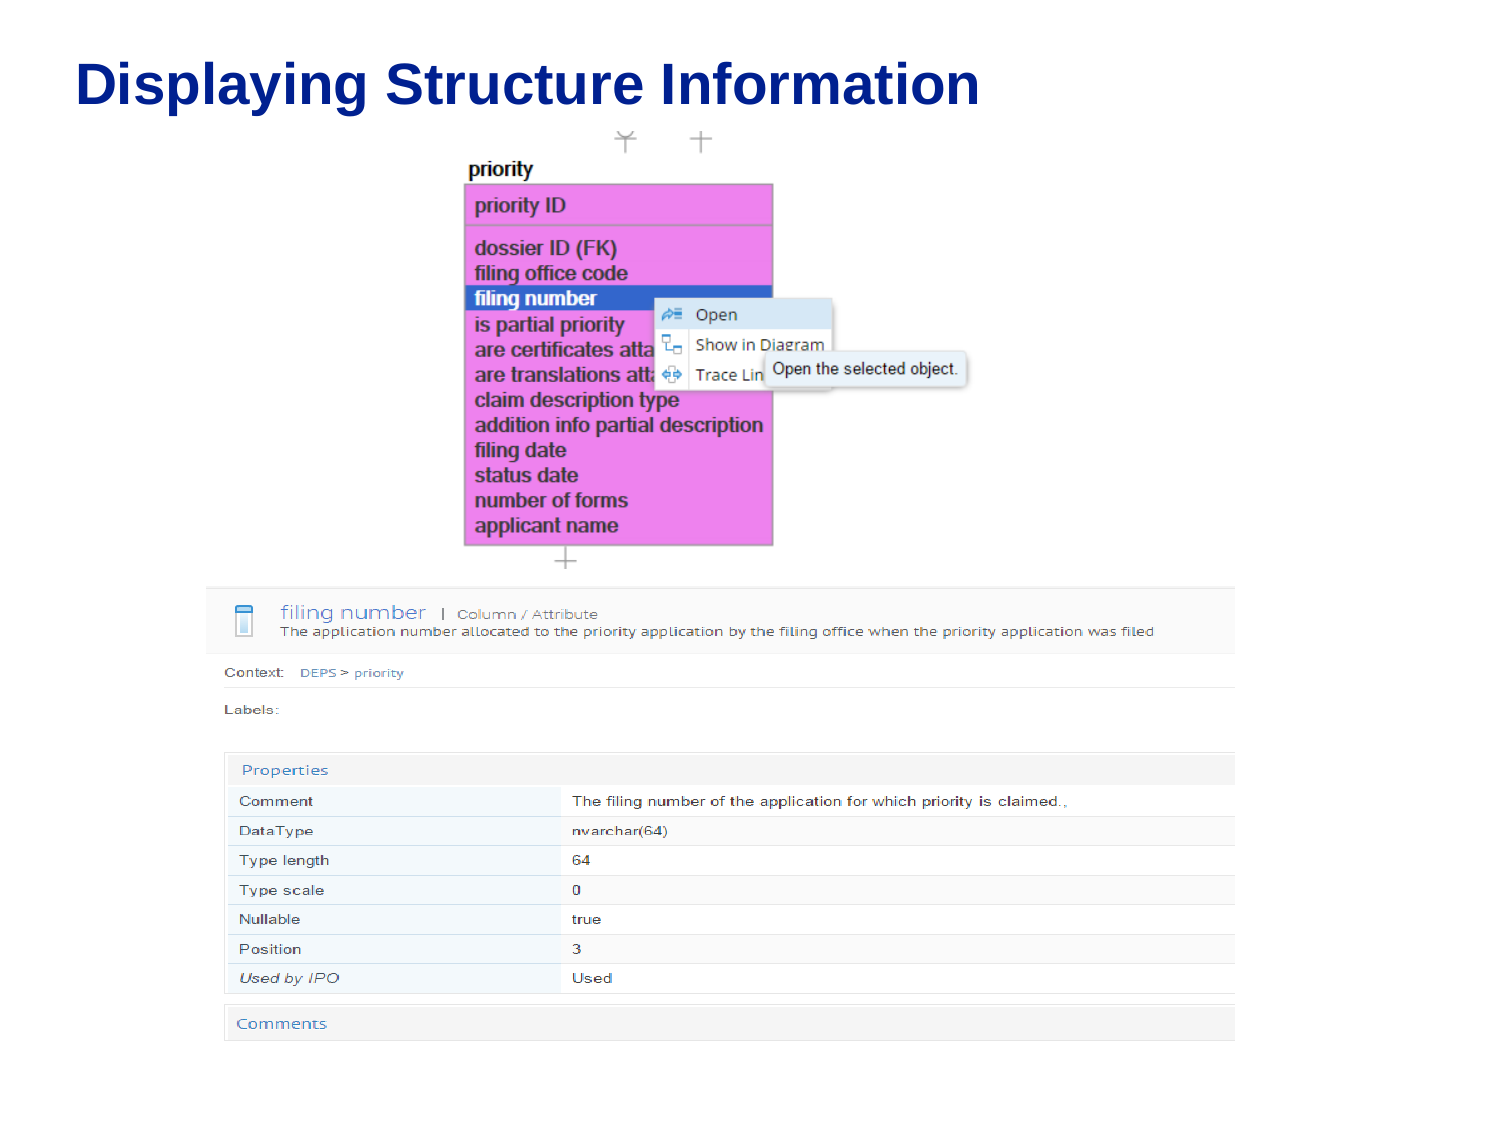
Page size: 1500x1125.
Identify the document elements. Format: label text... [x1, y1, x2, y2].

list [434, 130, 978, 569]
title Displaying Structure Information [74, 45, 1426, 222]
picture [206, 585, 1235, 1083]
